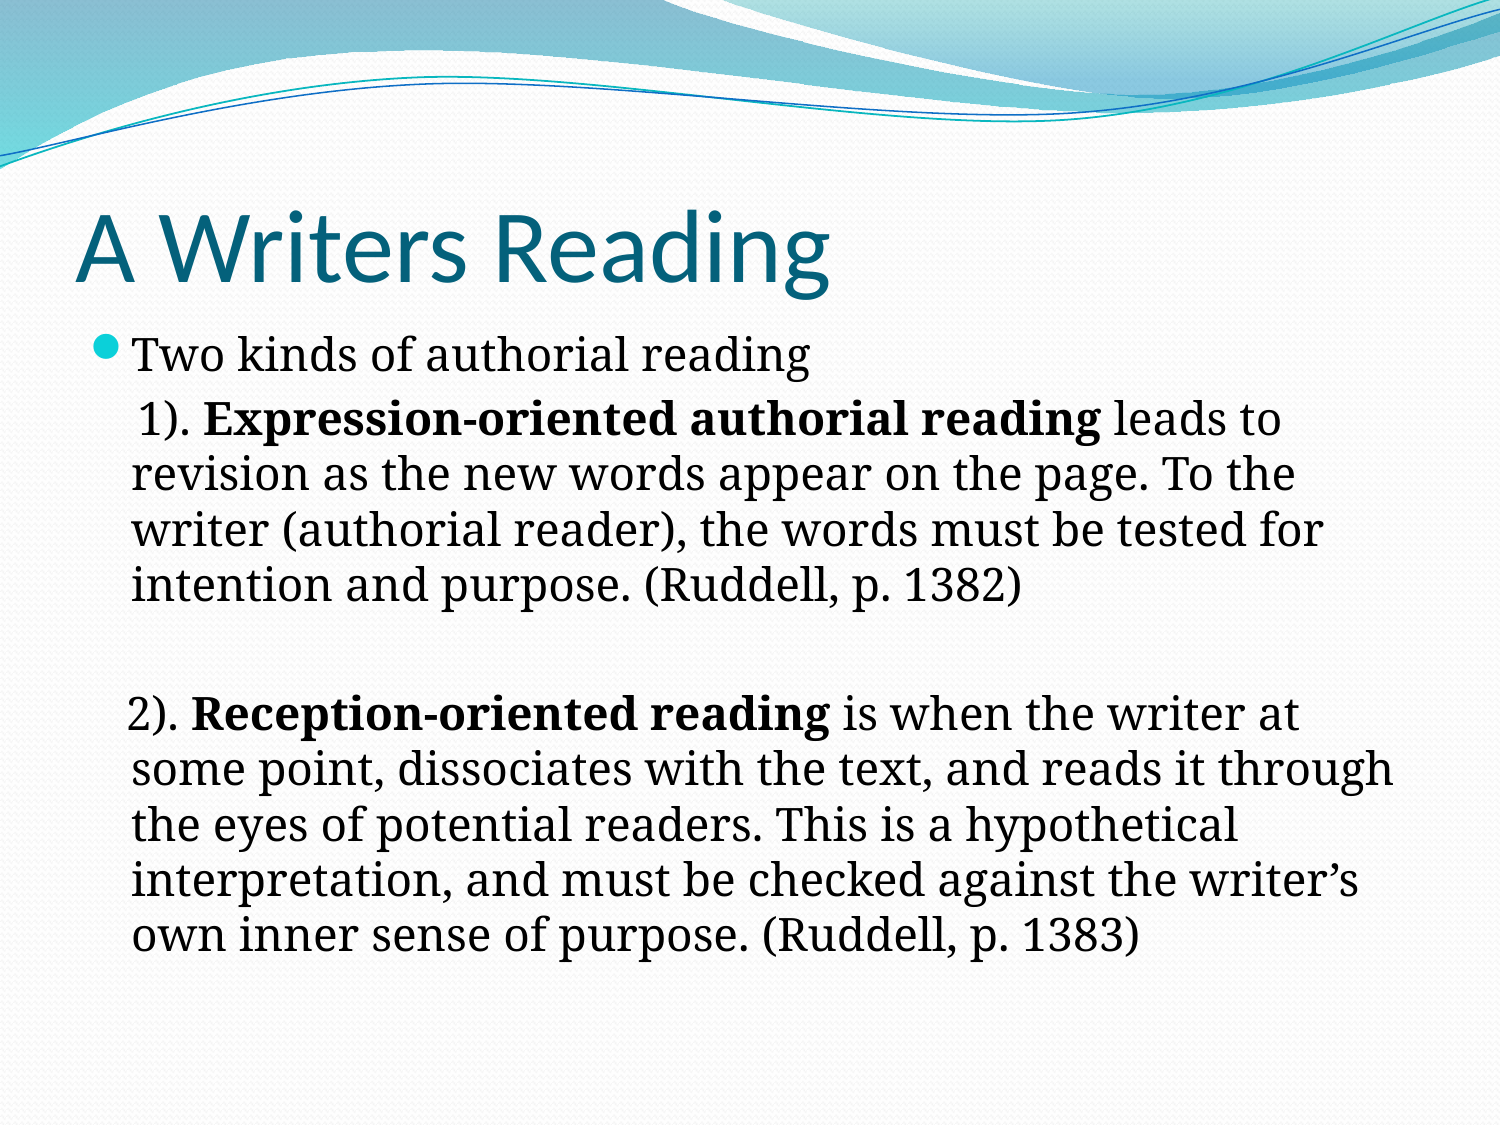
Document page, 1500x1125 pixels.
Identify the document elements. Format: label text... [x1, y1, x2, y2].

list Two kinds of authorial reading 1). Expression-oriented authorial reading leads to revision as the new words appear on the page. To the writer (authorial reader), the words must be tested for intention and purpose. (Ruddell, p. 1382) 2). Reception-oriented reading is when the writer at some point, dissociates with the text, and reads it through the eyes of potential readers. This is a hypothetical interpretation, and must be checked against the writer’s own inner sense of purpose. (Ruddell, p. 1383) [75, 317, 1425, 1038]
title A Writers Reading [75, 115, 1425, 303]
